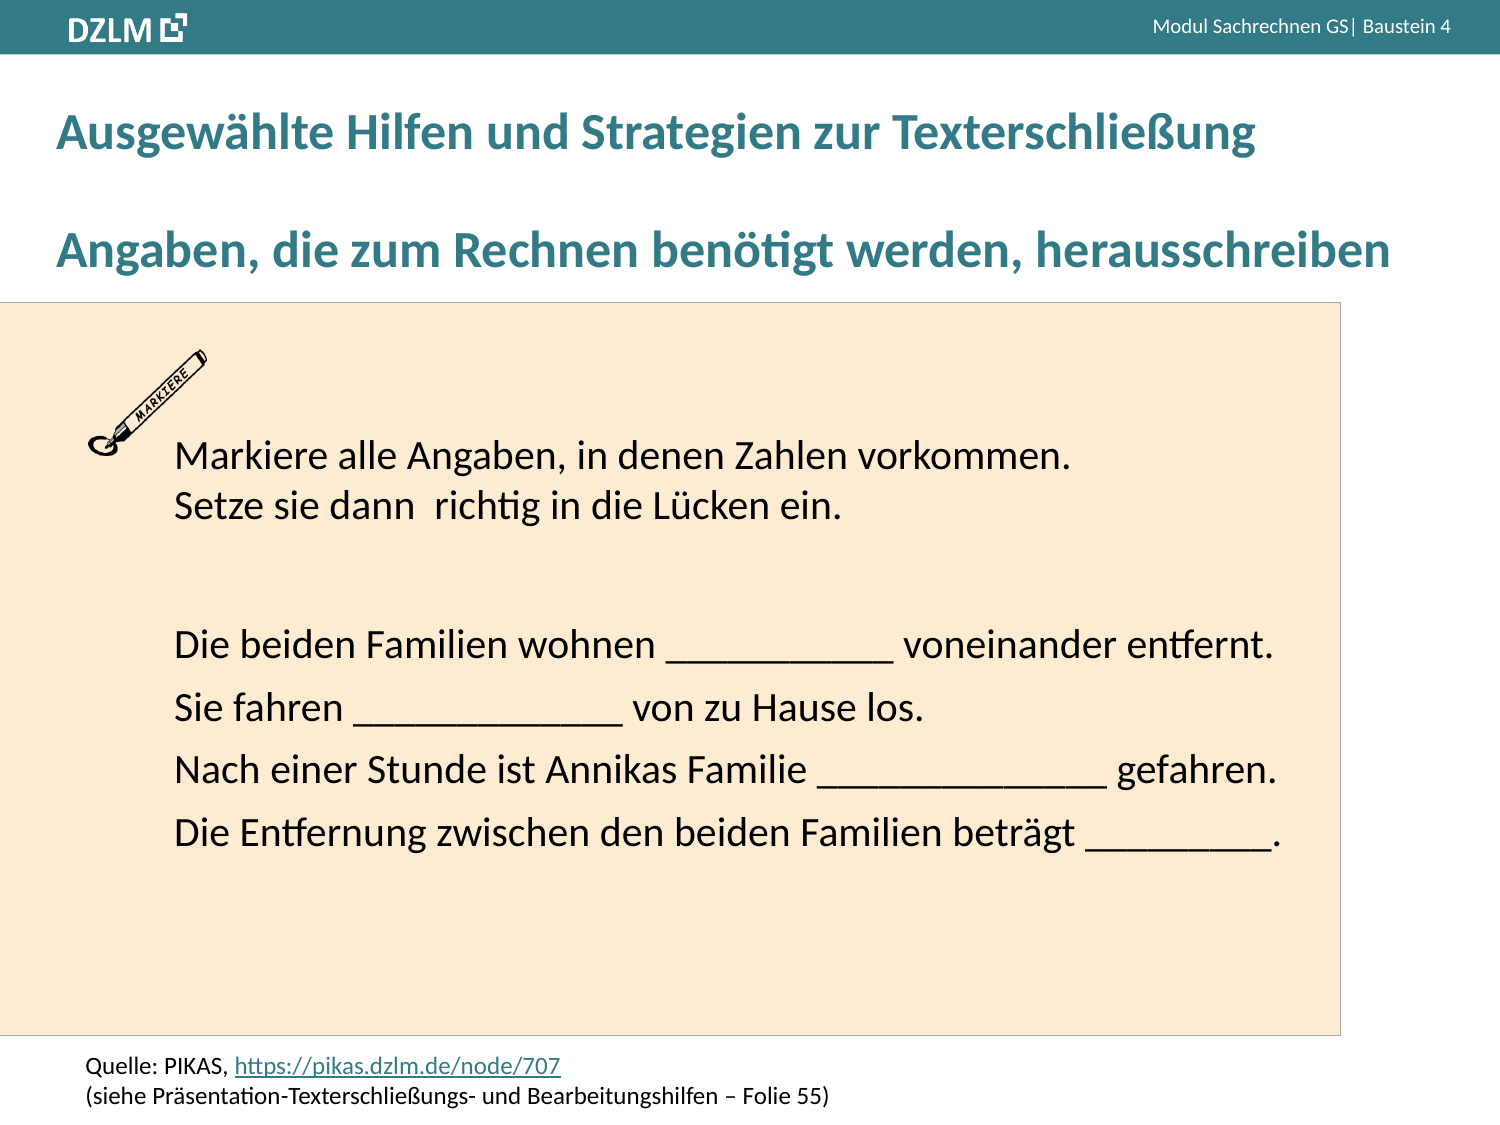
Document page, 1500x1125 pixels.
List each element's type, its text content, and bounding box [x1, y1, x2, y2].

text_box Ausgewählte Hilfen und Strategien zur Texterschließung [41, 89, 1500, 171]
picture [88, 349, 207, 456]
text_box Die beiden Familien wohnen ___________ voneinander entfernt. Sie fahren _____________ von zu Hause los. Nach einer Stunde ist Annikas Familie ______________ gefahren. Die Entfernung zwischen den beiden Familien beträgt _________. [159, 609, 1441, 863]
text_box Quelle: PIKAS, https://pikas.dzlm.de/node/707 (siehe Präsentation-Texterschließungs- und Bearbeitungshilfen – Folie 55) [70, 1042, 1441, 1125]
text_box [0, 301, 1343, 1037]
text_box Markiere alle Angaben, in denen Zahlen vorkommen. Setze sie dann richtig in die Lücken ein. [159, 420, 1167, 536]
text_box Angaben, die zum Rechnen benötigt werden, herausschreiben [41, 208, 1500, 286]
